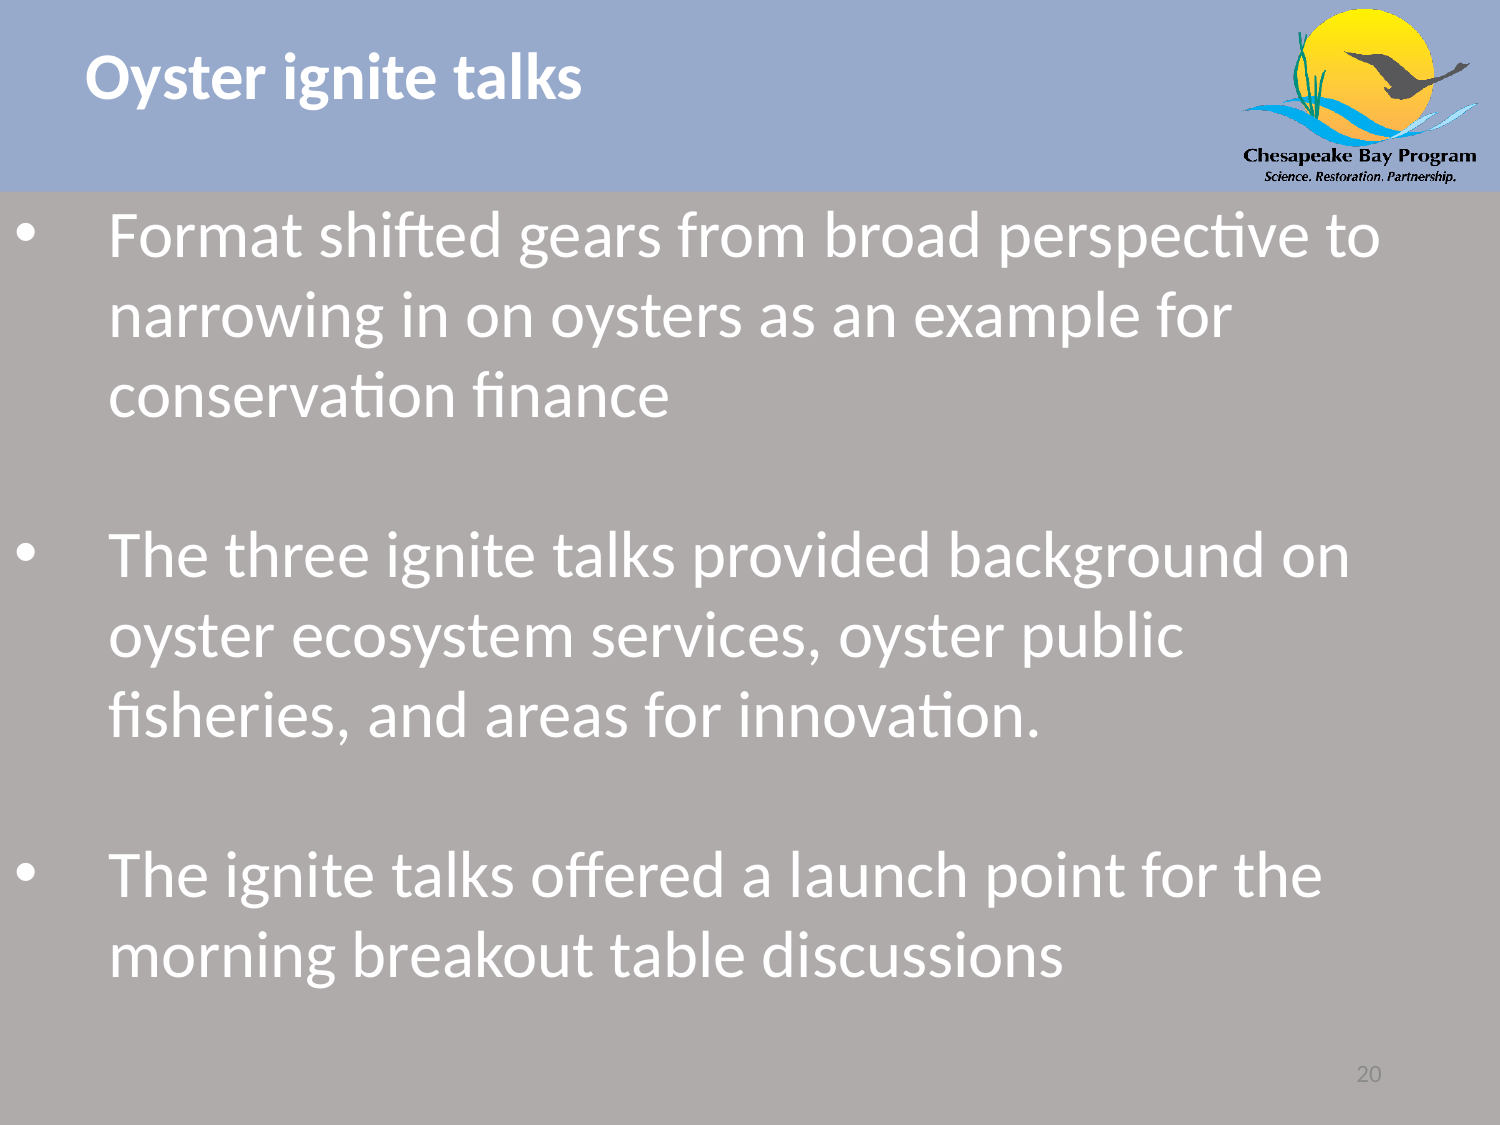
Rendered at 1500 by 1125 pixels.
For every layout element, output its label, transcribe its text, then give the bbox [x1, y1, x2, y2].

text_box Format shifted gears from broad perspective to narrowing in on oysters as an example for conservation finance The three ignite talks provided background on oyster ecosystem services, oyster public fisheries, and areas for innovation. The ignite talks offered a launch point for the morning breakout table discussions [0, 183, 1450, 999]
slide_number 20 [1059, 1042, 1397, 1103]
picture [1241, 7, 1478, 184]
text_box [0, 0, 1500, 193]
text_box Oyster ignite talks [70, 25, 1241, 120]
